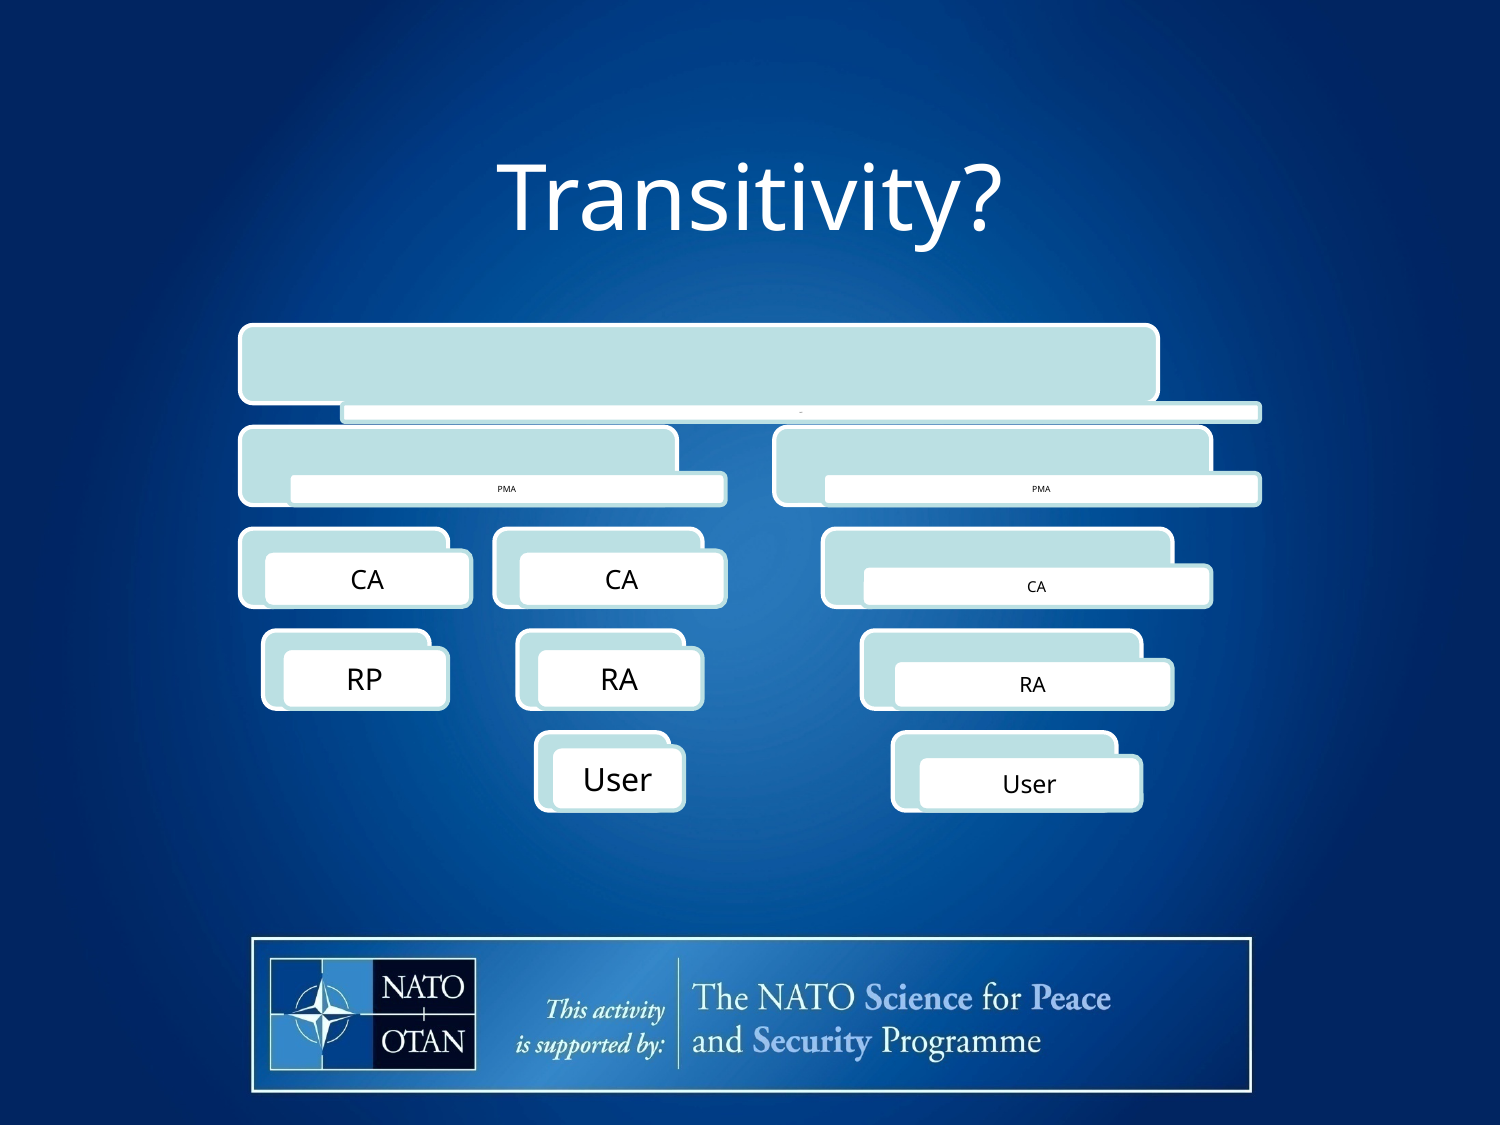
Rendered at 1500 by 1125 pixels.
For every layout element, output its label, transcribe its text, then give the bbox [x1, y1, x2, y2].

title Transitivity? [112, 99, 1388, 288]
picture [0, 0, 1500, 1125]
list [112, 324, 1388, 913]
